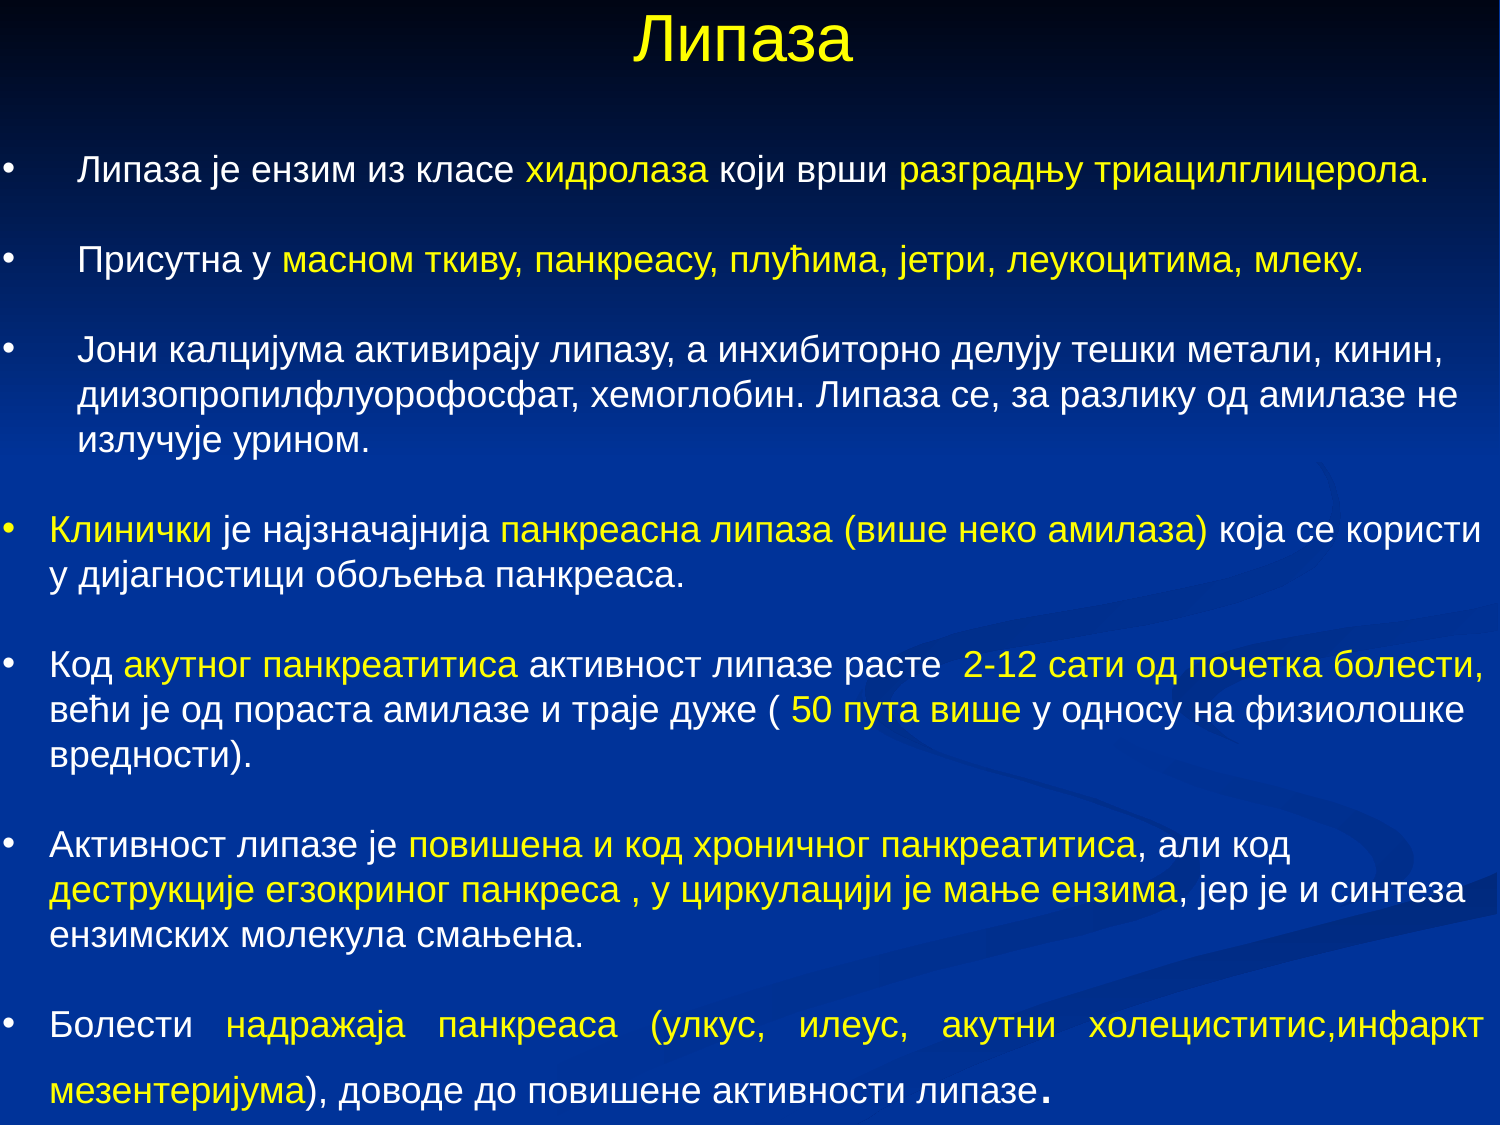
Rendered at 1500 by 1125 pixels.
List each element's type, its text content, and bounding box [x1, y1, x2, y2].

text_box Липаза Липаза је ензим из класе хидролаза који врши разградњу триацилглицерола. Присутна у масном ткиву, панкреасу, плућима, јетри, леукоцитима, млеку. Јони калцијума активирају липазу, а инхибиторно делују тешки метали, кинин, диизопропилфлуорофосфат, хемоглобин. Липаза се, за разлику од амилазе не излучује урином. Клинички је најзначајнија панкреасна липаза (више неко амилаза) која се користи у дијагностици обољења панкреаса. Код акутног панкреатитиса активност липазе расте 2-12 сати од почетка болести, већи је од пораста амилазе и траје дуже ( 50 пута више у односу на физиолошке вредности). Активност липазе је повишена и код хроничног панкреатитиса, али код деструкције егзокриног панкреса , у циркулацији је мање ензима, јер је и синтеза ензимских молекула смањена. Болести надражаја панкреаса (улкус, илеус, акутни холециститис,инфаркт мезентеријума), доводе до повишене активности липазе. [0, 0, 1500, 1123]
